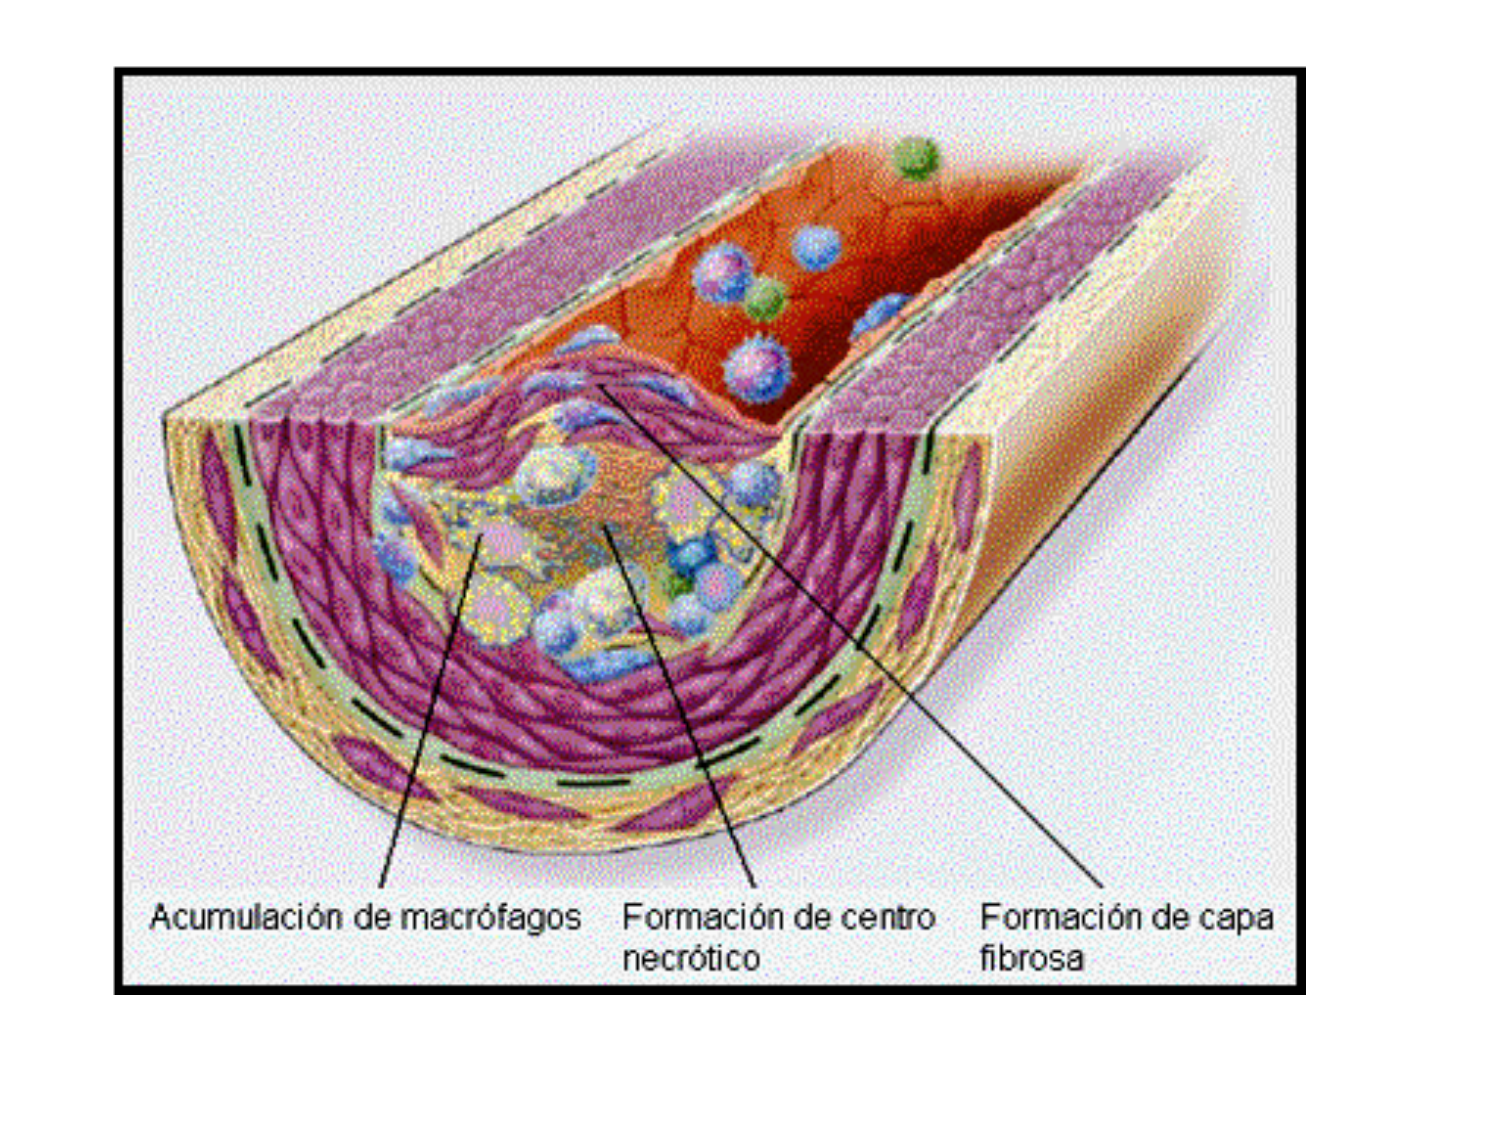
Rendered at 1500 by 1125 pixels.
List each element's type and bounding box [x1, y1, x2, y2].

picture [111, 65, 1306, 995]
